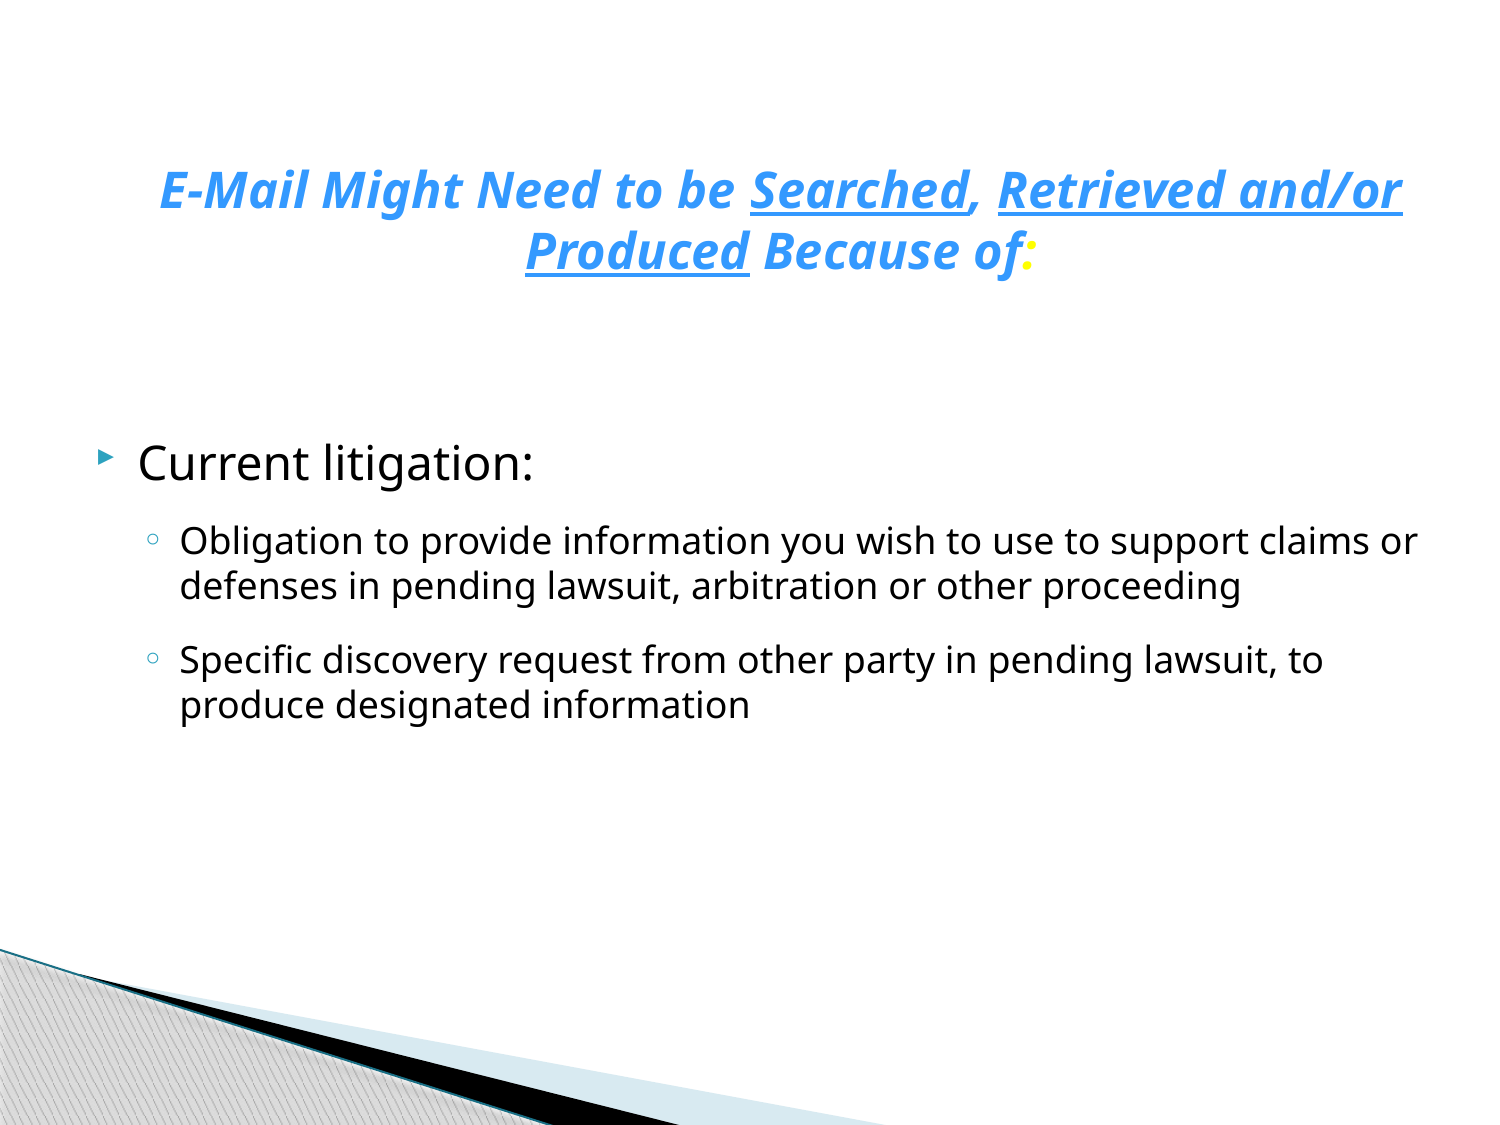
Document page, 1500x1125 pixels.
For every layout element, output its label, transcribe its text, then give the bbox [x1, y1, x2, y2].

list Current litigation: Obligation to provide information you wish to use to support claims or defenses in pending lawsuit, arbitration or other proceeding Specific discovery request from other party in pending lawsuit, to produce designated information [62, 424, 1438, 1001]
title E-Mail Might Need to be Searched, Retrieved and/or Produced Because of: [125, 149, 1438, 288]
